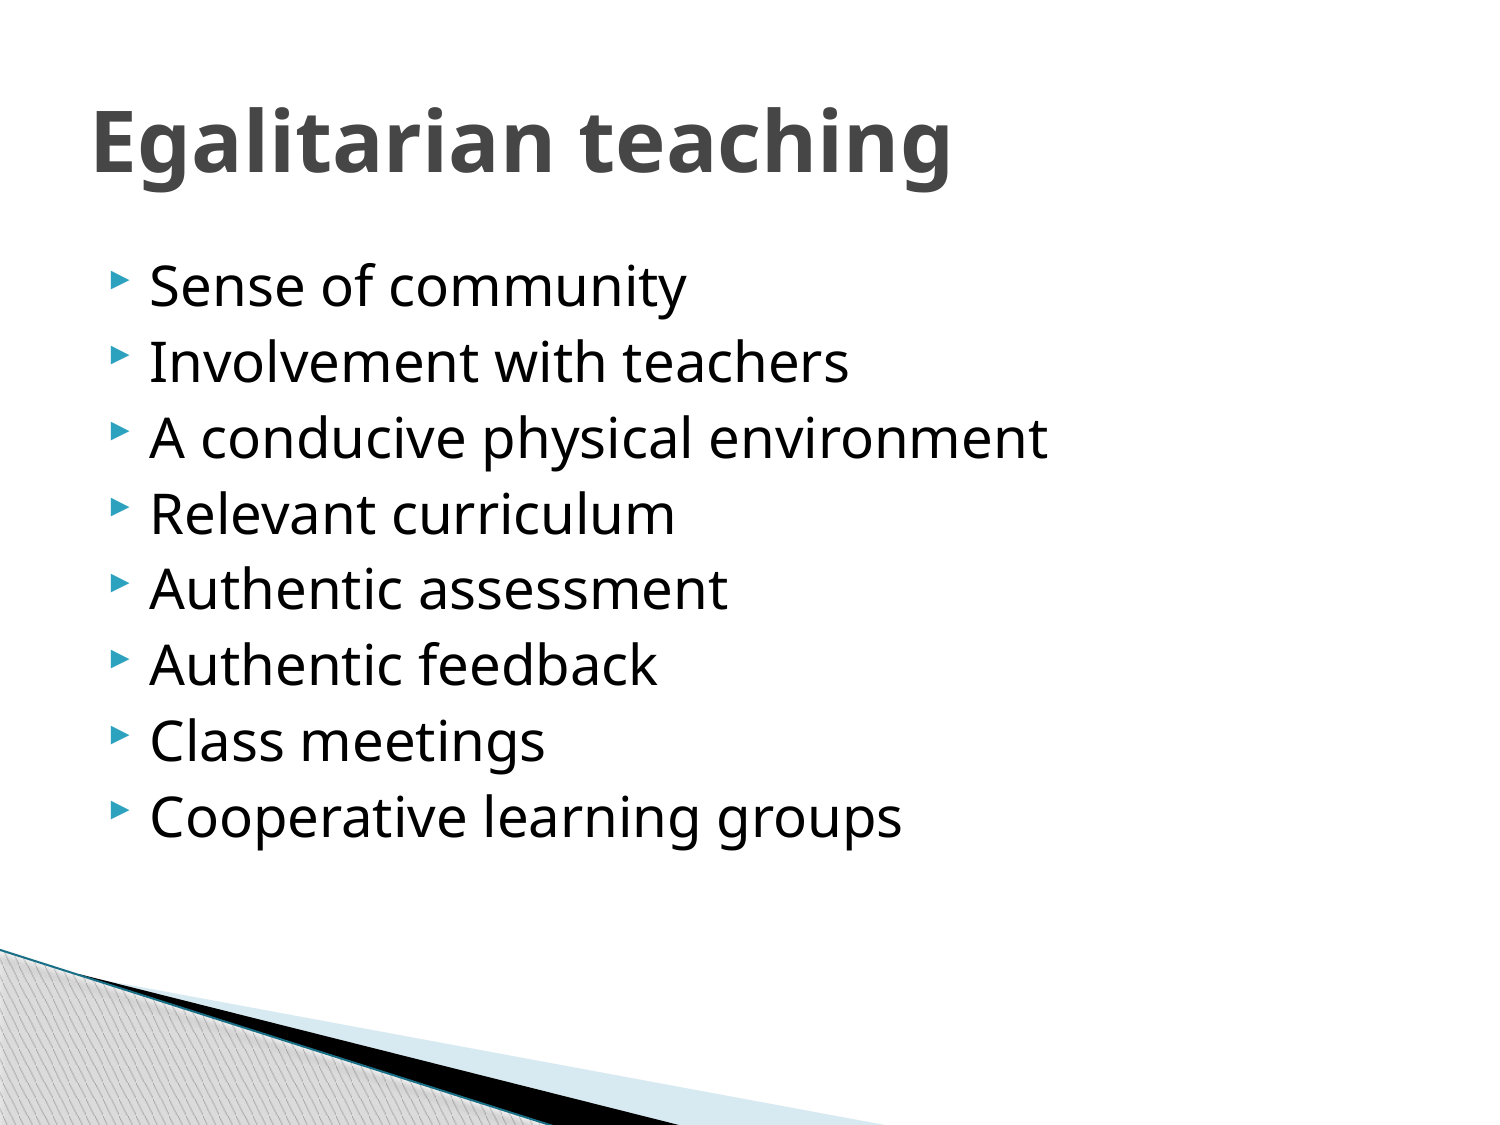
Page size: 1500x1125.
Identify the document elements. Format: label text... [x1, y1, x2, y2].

list Sense of community Involvement with teachers A conducive physical environment Relevant curriculum Authentic assessment Authentic feedback Class meetings Cooperative learning groups [75, 243, 1425, 986]
title Egalitarian teaching [75, 45, 1425, 233]
